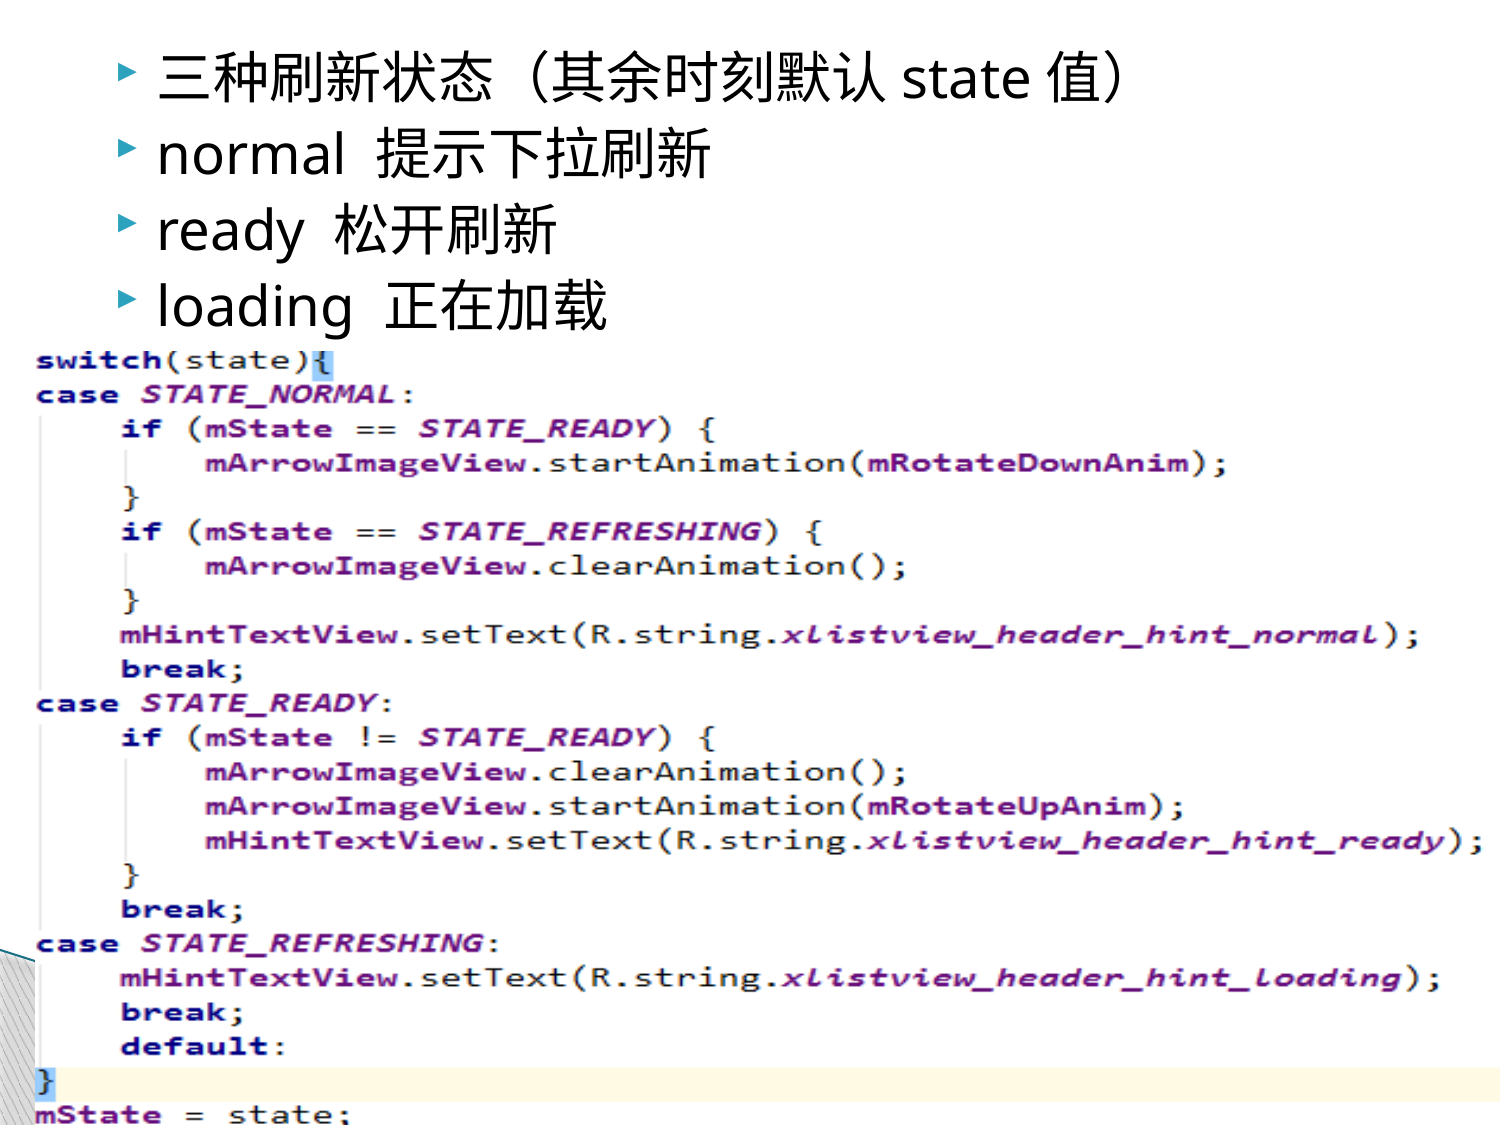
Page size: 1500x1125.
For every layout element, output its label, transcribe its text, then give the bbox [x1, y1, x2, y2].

picture [34, 351, 1500, 1125]
list 三种刷新状态（其余时刻默认state值） normal 提示下拉刷新 ready 松开刷新 loading 正在加载 [82, 35, 1432, 351]
